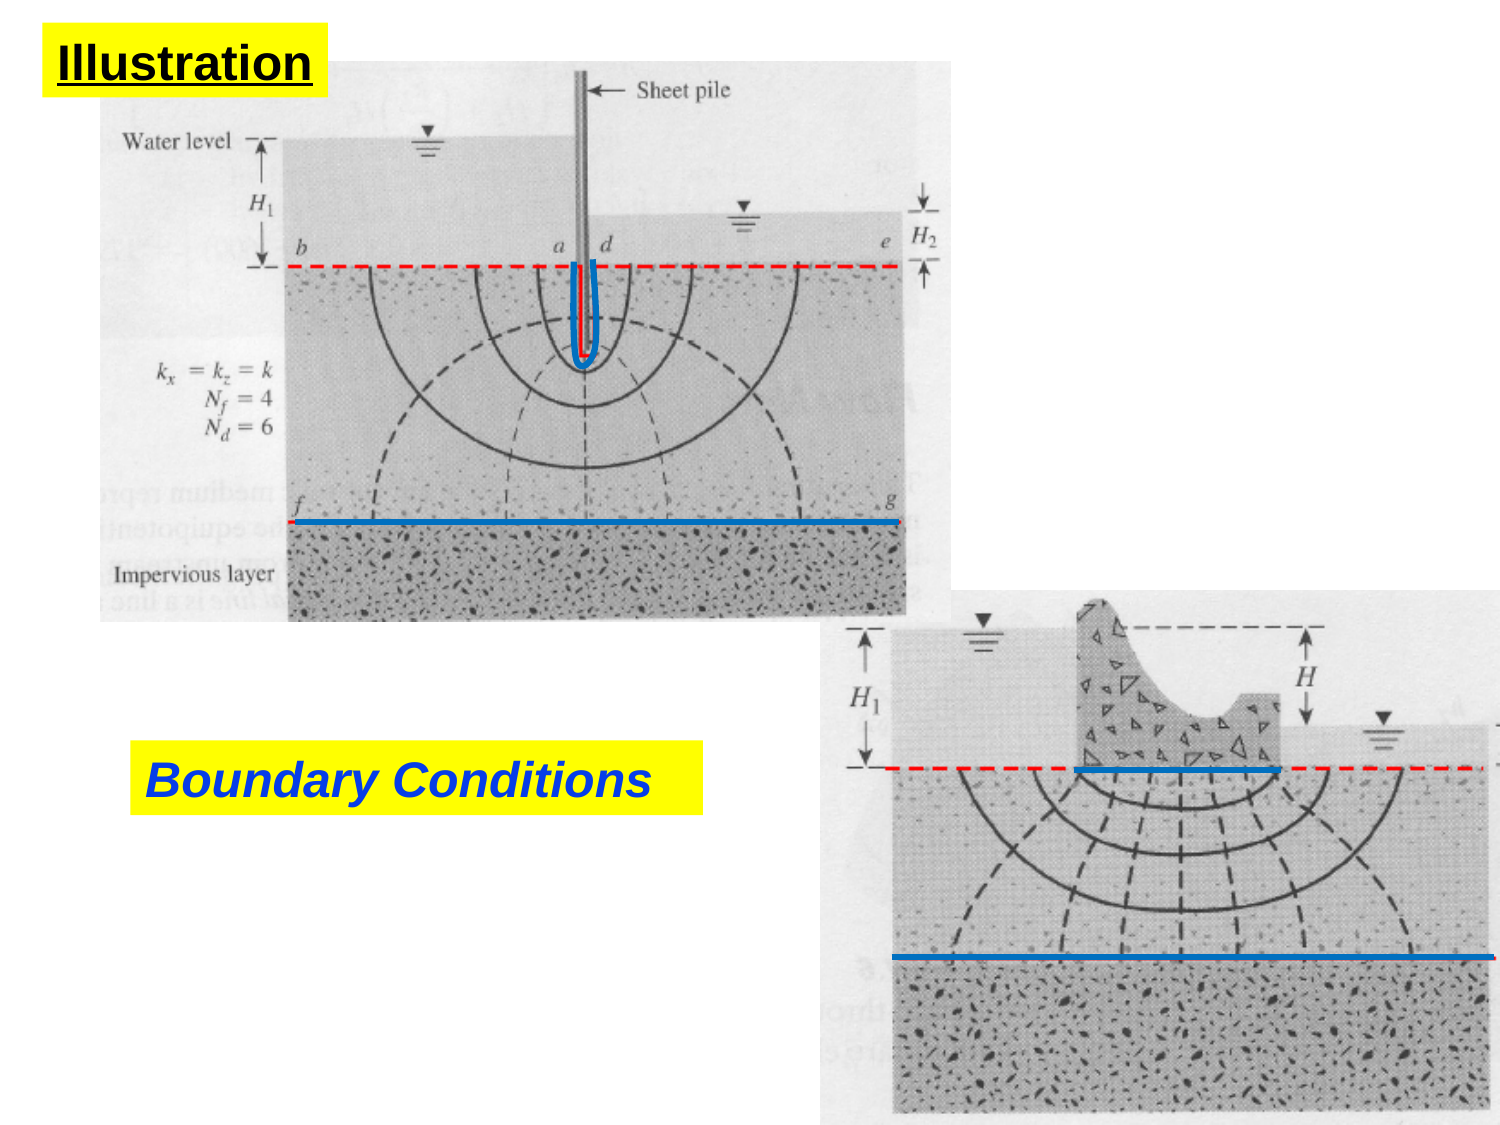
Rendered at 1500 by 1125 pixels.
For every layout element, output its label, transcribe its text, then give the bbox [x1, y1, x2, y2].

text_box Boundary Conditions [130, 740, 703, 816]
picture [99, 61, 1500, 1125]
text_box Illustration [42, 22, 328, 98]
